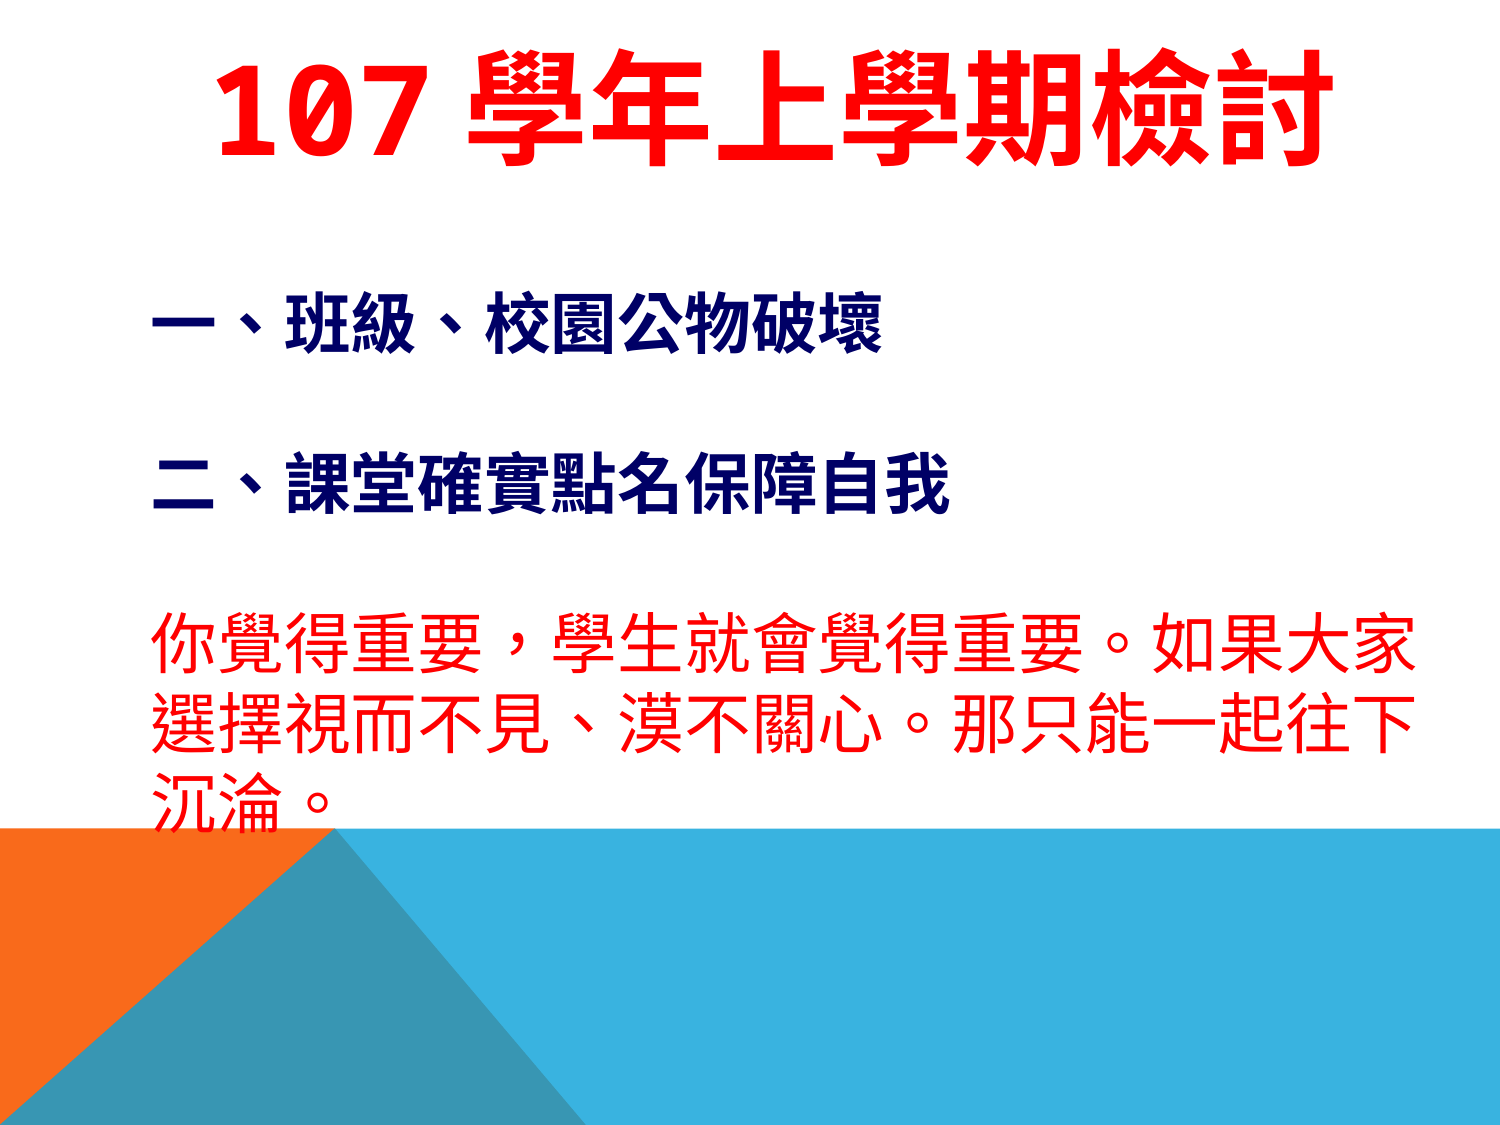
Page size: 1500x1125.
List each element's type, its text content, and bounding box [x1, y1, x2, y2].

text_box 一、班級、校園公物破壞 二、課堂確實點名保障自我 你覺得重要，學生就會覺得重要。如果大家選擇視而不見、漠不關心。那只能一起往下沉淪。 [135, 164, 1489, 1089]
text_box 107學年上學期檢討 [193, 23, 1354, 189]
